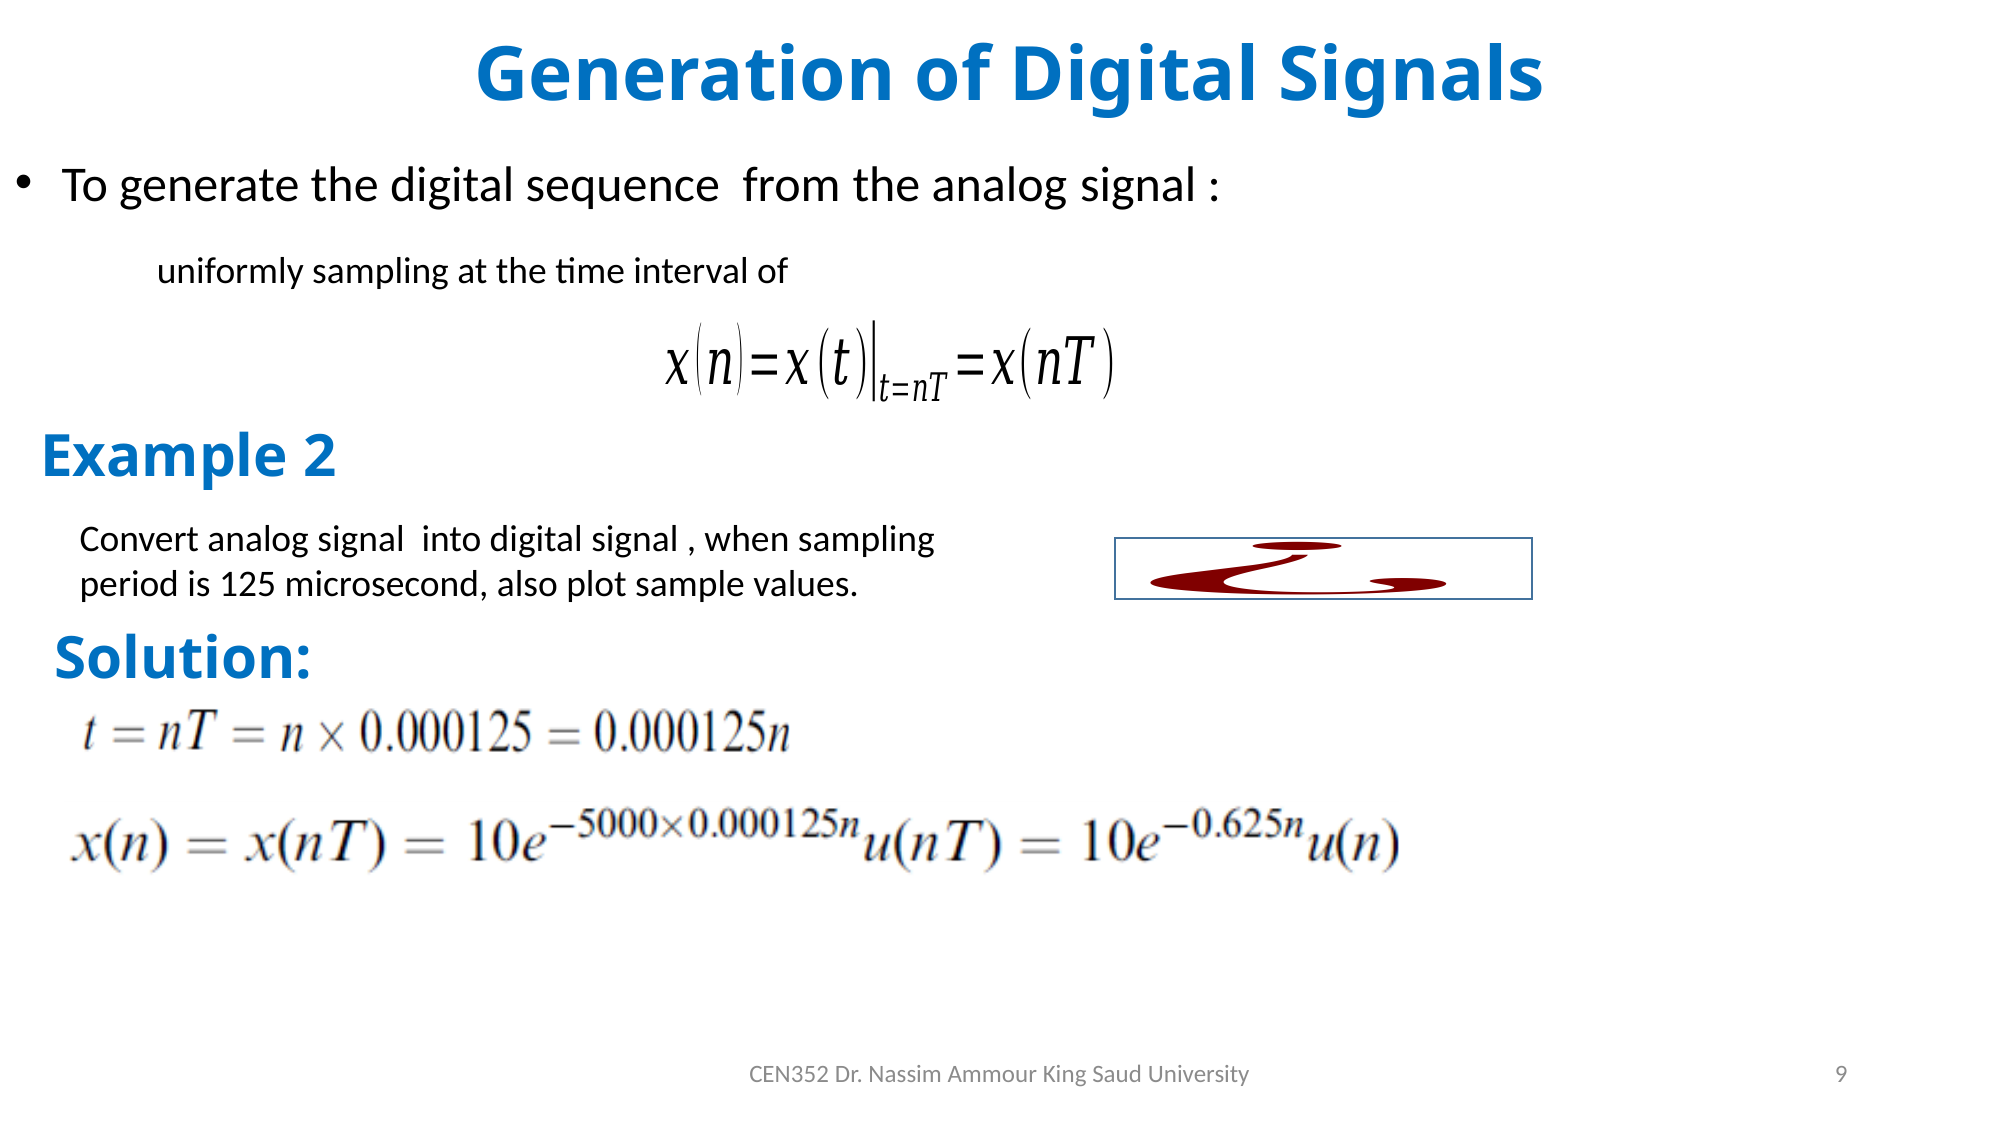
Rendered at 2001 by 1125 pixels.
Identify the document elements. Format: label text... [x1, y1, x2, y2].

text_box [78, 694, 790, 771]
text_box [1114, 537, 1533, 600]
text_box Generation of Digital Signals [459, 18, 1581, 124]
text_box Solution: [39, 612, 328, 698]
footer CEN352 Dr. Nassim Ammour King Saud University [662, 1042, 1338, 1103]
picture [64, 800, 1399, 885]
slide_number 9 [1412, 1042, 1863, 1103]
text_box Example 2 [25, 393, 372, 499]
